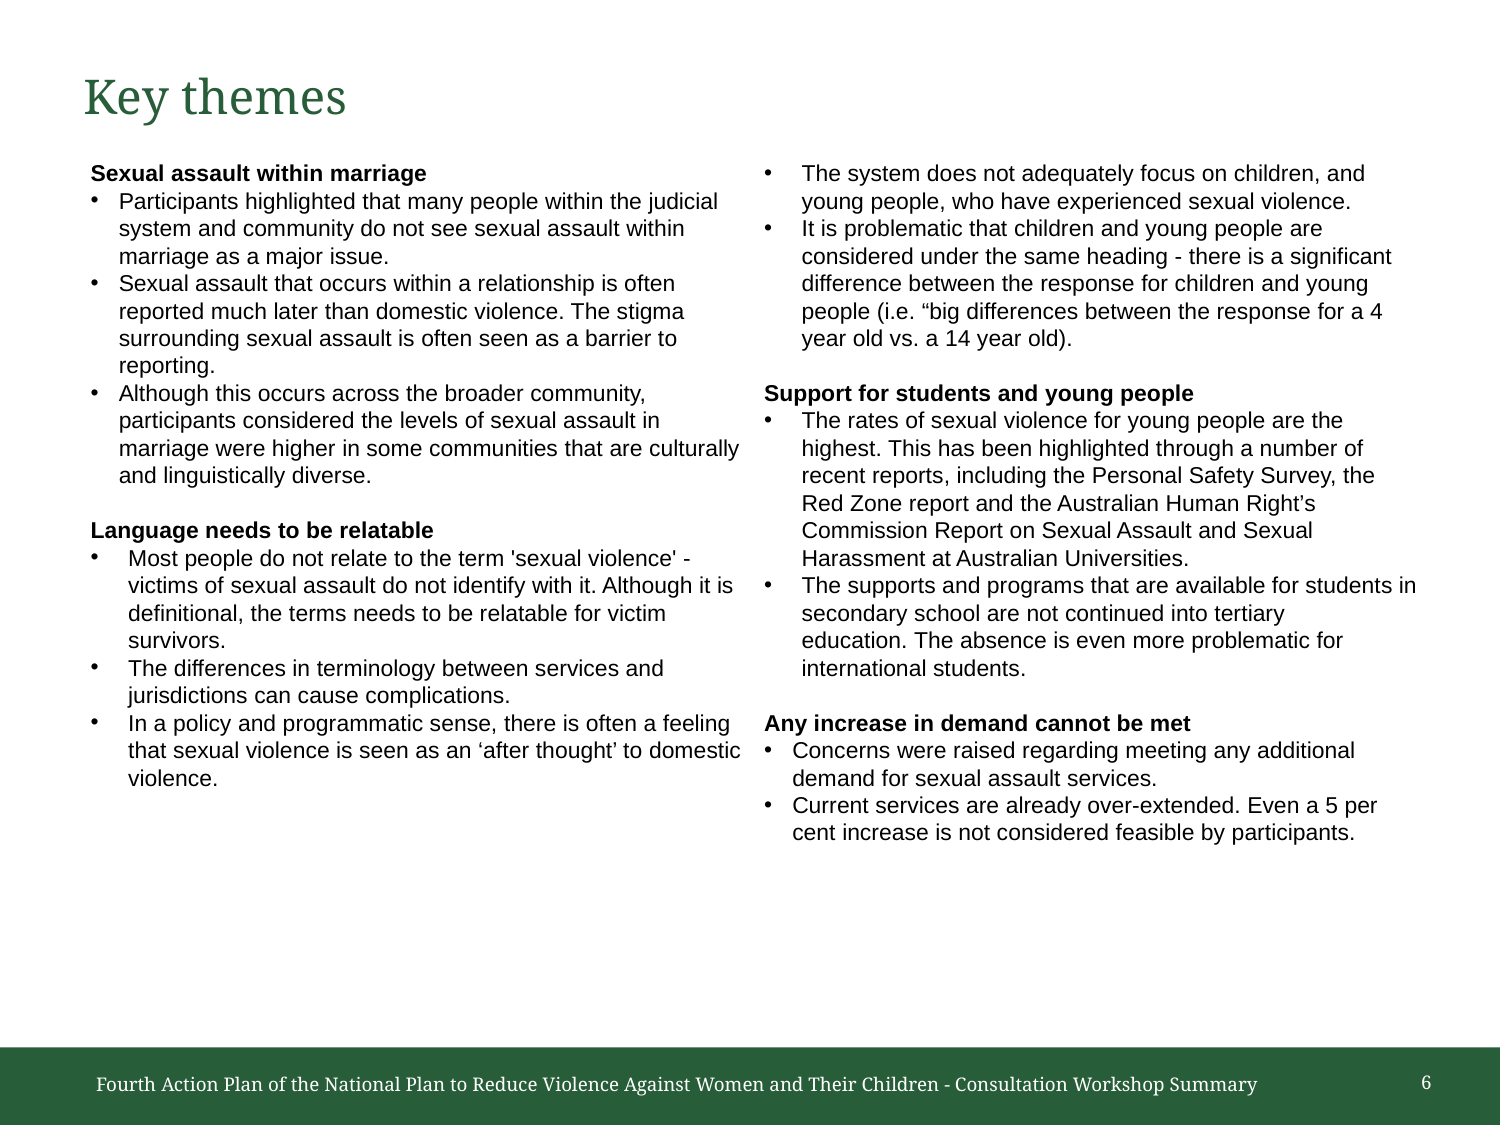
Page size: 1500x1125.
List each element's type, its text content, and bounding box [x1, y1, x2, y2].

title Key themes [82, 76, 1392, 133]
slide_number 6 [1428, 1072, 1432, 1095]
text_box Sexual assault within marriage Participants highlighted that many people within the judicial system and community do not see sexual assault within marriage as a major issue. Sexual assault that occurs within a relationship is often reported much later than domestic violence. The stigma surrounding sexual assault is often seen as a barrier to reporting. Although this occurs across the broader community, participants considered the levels of sexual assault in marriage were higher in some communities that are culturally and linguistically diverse. Language needs to be relatable Most people do not relate to the term 'sexual violence' - victims of sexual assault do not identify with it. Although it is definitional, the terms needs to be relatable for victim survivors. The differences in terminology between services and jurisdictions can cause complications. In a policy and programmatic sense, there is often a feeling that sexual violence is seen as an ‘after thought’ to domestic violence. Children are disproportionately affected The system does not adequately focus on children, and young people, who have experienced sexual violence. It is problematic that children and young people are considered under the same heading - there is a significant difference between the response for children and young people (i.e. “big differences between the response for a 4 year old vs. a 14 year old). Support for students and young people The rates of sexual violence for young people are the highest. This has been highlighted through a number of recent reports, including the Personal Safety Survey, the Red Zone report and the Australian Human Right’s Commission Report on Sexual Assault and Sexual Harassment at Australian Universities. The supports and programs that are available for students in secondary school are not continued into tertiary education. The absence is even more problematic for international students. Any increase in demand cannot be met Concerns were raised regarding meeting any additional demand for sexual assault services. Current services are already over-extended. Even a 5 per cent increase is not considered feasible by participants. [83, 151, 1428, 1125]
